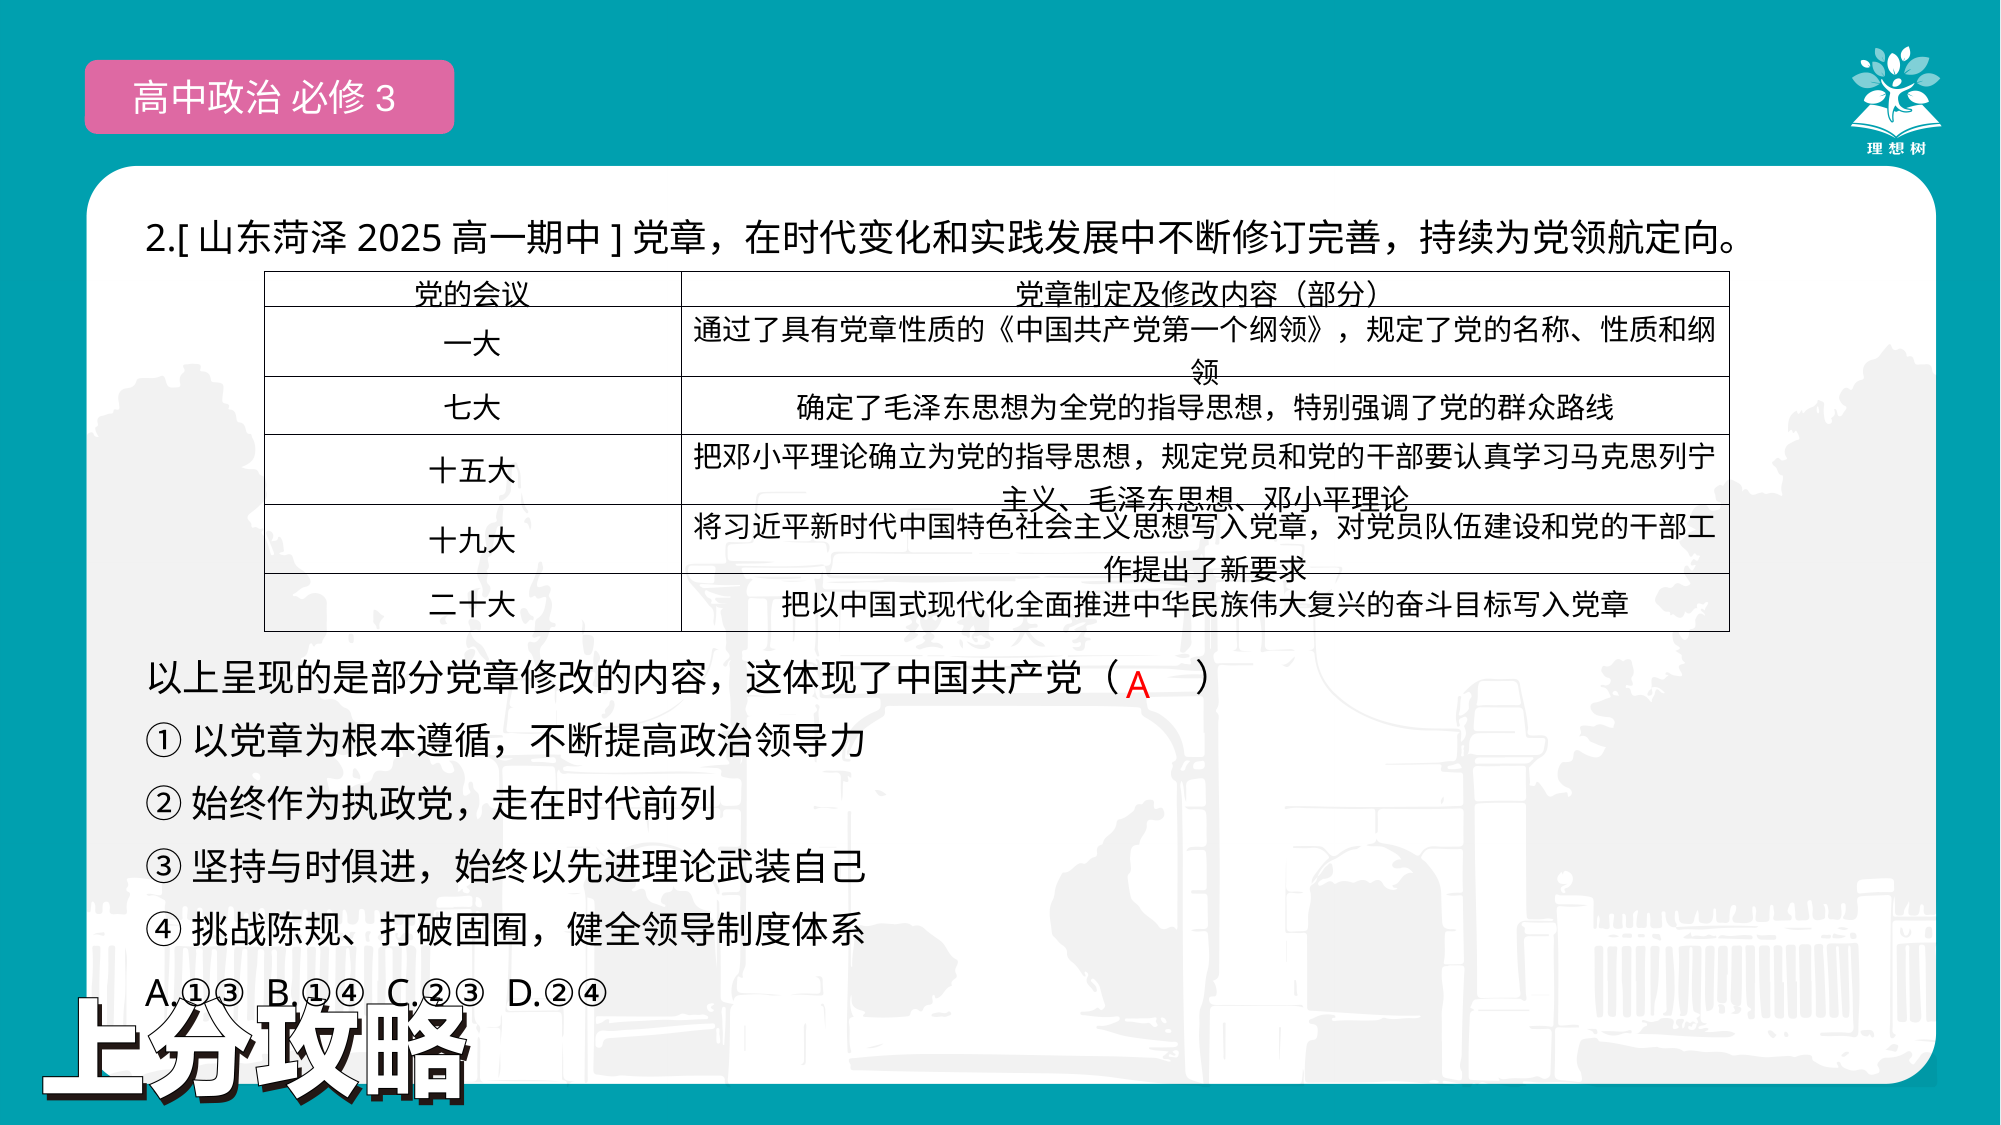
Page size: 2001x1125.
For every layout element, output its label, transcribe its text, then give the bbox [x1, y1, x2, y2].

picture [0, 0, 2001, 1125]
table_cell 十五大 [265, 435, 681, 504]
table_cell 确定了毛泽东思想为全党的指导思想，特别强调了党的群众路线 [682, 377, 1729, 434]
text_box 高中政治 必修3 [83, 58, 456, 135]
table_cell 十九大 [265, 505, 681, 573]
table_cell 通过了具有党章性质的《中国共产党第一个纲领》，规定了党的名称、性质和纲领 [682, 307, 1729, 376]
text_box A [1101, 632, 1219, 714]
table_header 党章制定及修改内容（部分） [682, 272, 1729, 306]
text_box 2.[山东菏泽2025高一期中]党章，在时代变化和实践发展中不断修订完善，持续为党领航定向。 以上呈现的是部分党章修改的内容，这体现了中国共产党（ ） ①以党章为根本遵循，不断提高政治领导力 ②始终作为执政党，走在时代前列 ③坚持与时俱进，始终以先进理论武装自己 ④挑战陈规、打破固囿，健全领导制度体系 A.①③ B.①④ C.②③ D.②④ [130, 188, 1880, 1022]
table_cell 把以中国式现代化全面推进中华民族伟大复兴的奋斗目标写入党章 [682, 574, 1729, 631]
table_cell 二十大 [265, 574, 681, 631]
table_cell 七大 [265, 377, 681, 434]
table_cell 一大 [265, 307, 681, 376]
table_cell 把邓小平理论确立为党的指导思想，规定党员和党的干部要认真学习马克思列宁主义、毛泽东思想、邓小平理论 [682, 435, 1729, 504]
table_header 党的会议 [265, 272, 681, 306]
table_cell 将习近平新时代中国特色社会主义思想写入党章，对党员队伍建设和党的干部工作提出了新要求 [682, 505, 1729, 573]
